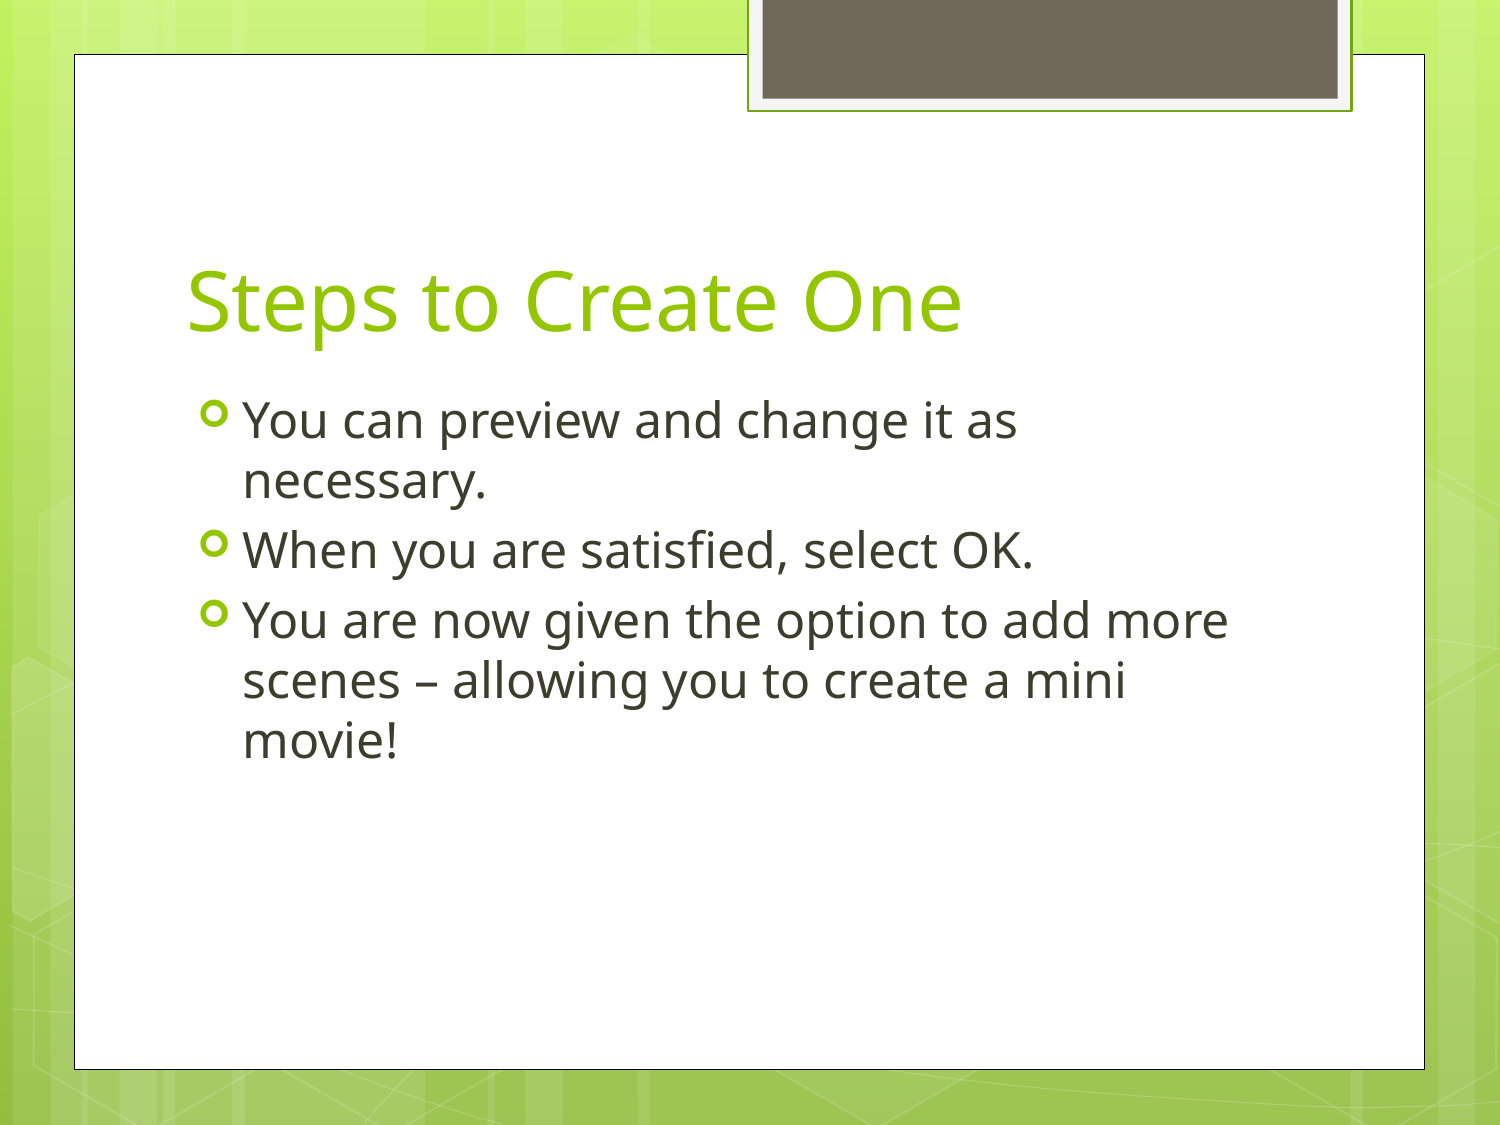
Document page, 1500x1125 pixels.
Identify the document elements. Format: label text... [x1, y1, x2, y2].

title Steps to Create One [171, 168, 1324, 357]
list You can preview and change it as necessary. When you are satisfied, select OK. You are now given the option to add more scenes – allowing you to create a mini movie! [171, 381, 1283, 957]
